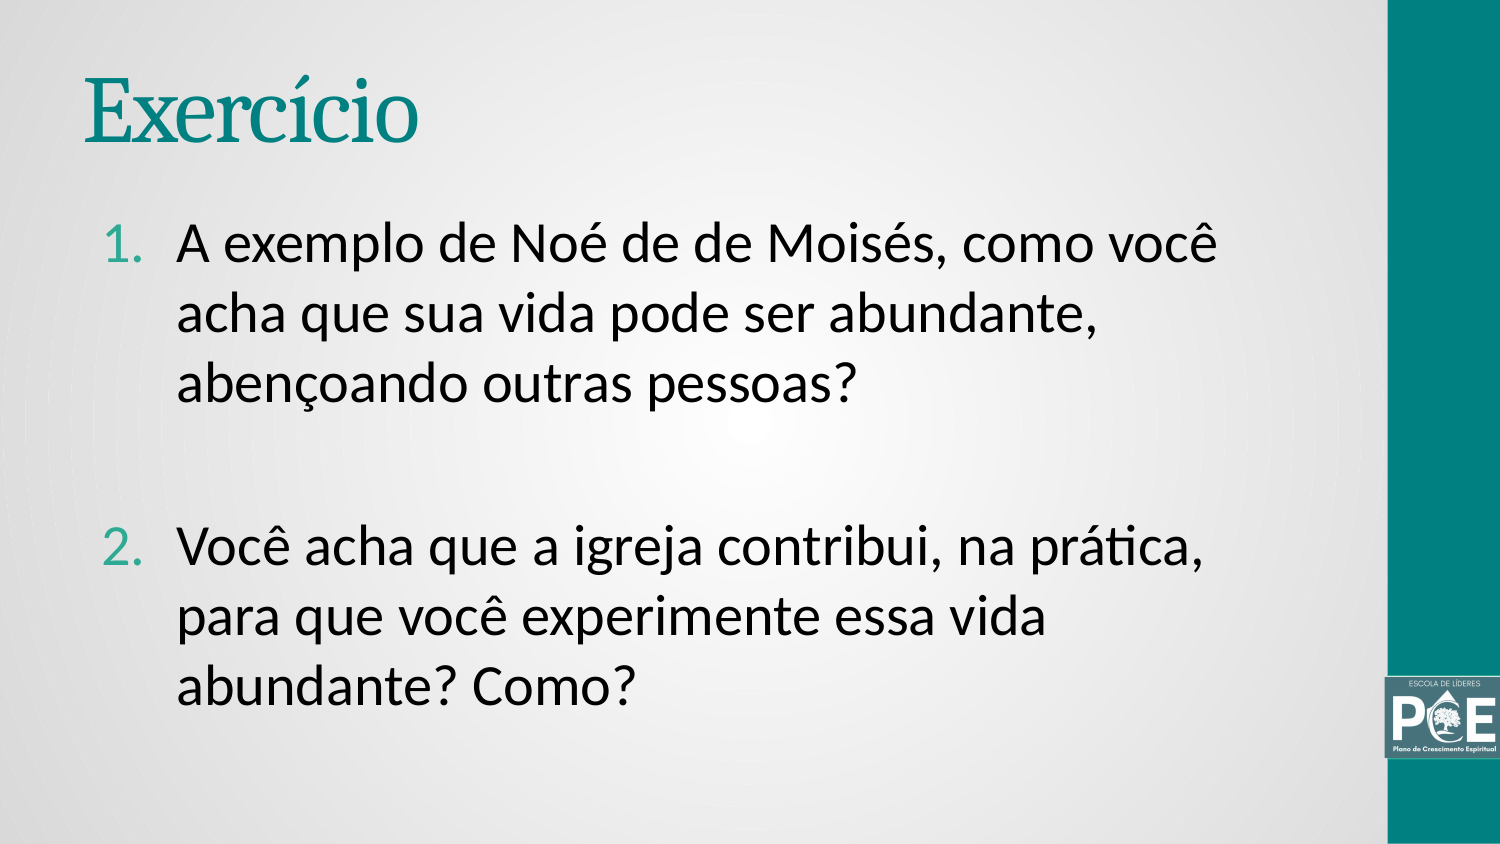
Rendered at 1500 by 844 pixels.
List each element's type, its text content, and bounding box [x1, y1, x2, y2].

list A exemplo de Noé de de Moisés, como você acha que sua vida pode ser abundante, abençoando outras pessoas? Você acha que a igreja contribui, na prática, para que você experimente essa vida abundante? Como? [74, 196, 1326, 788]
title Exercício [74, 33, 1326, 175]
picture [1384, 676, 1500, 758]
